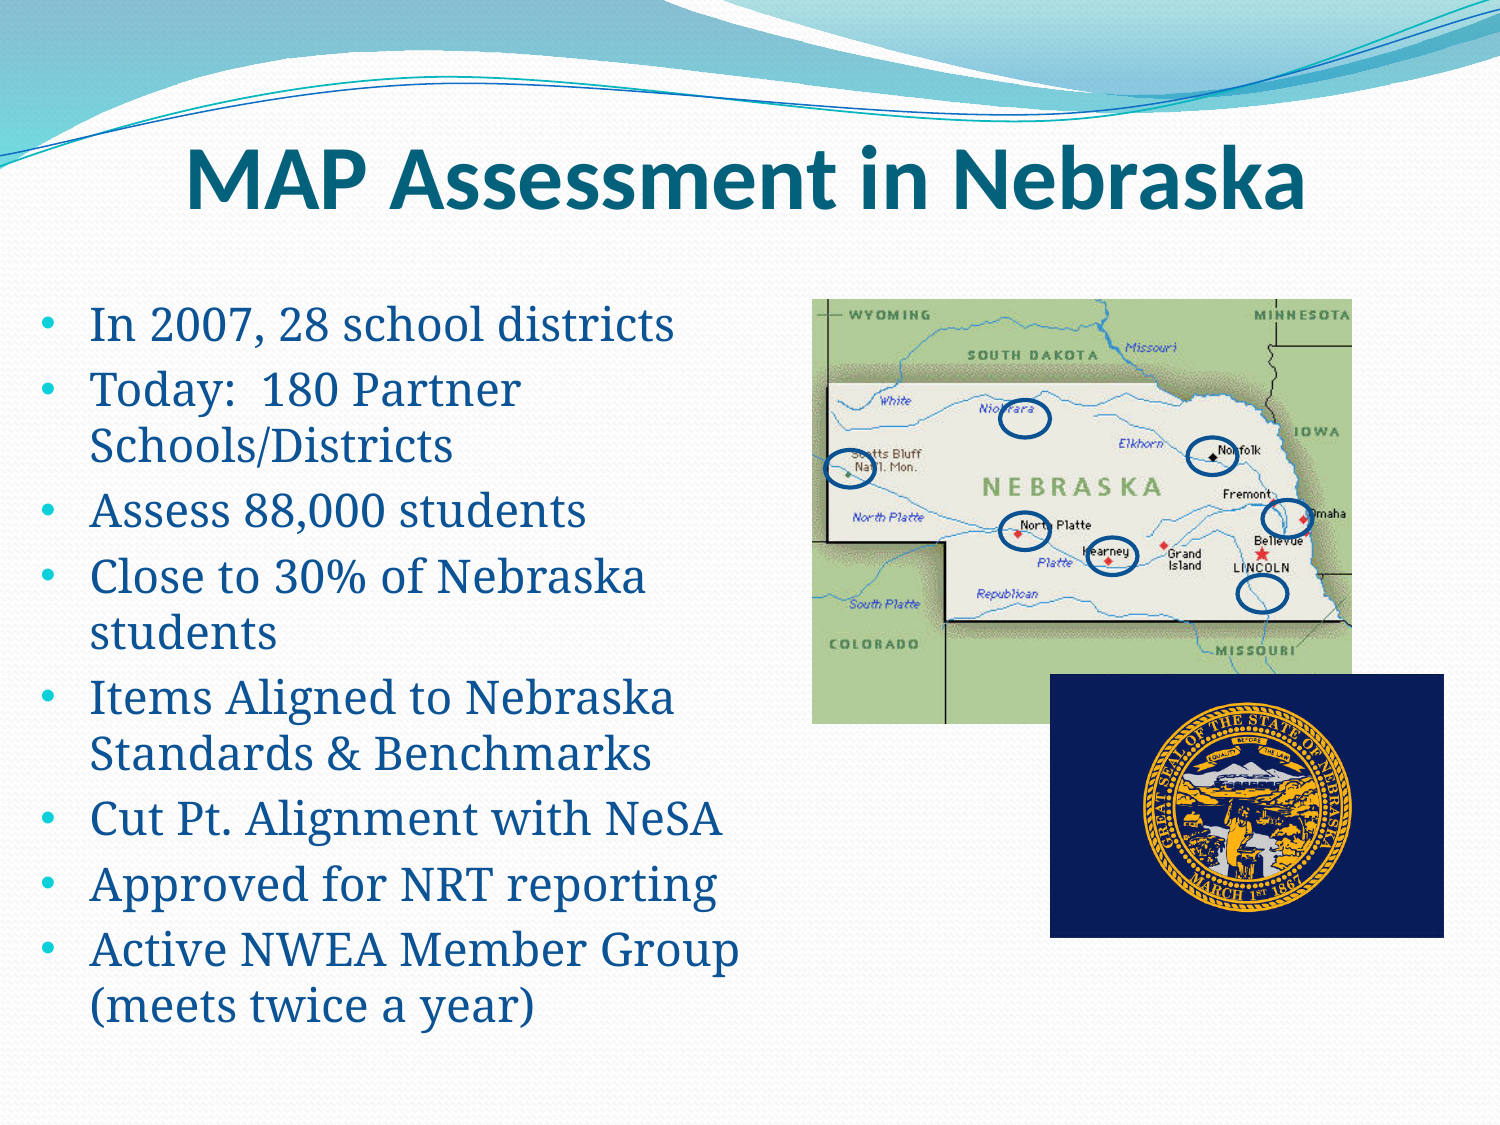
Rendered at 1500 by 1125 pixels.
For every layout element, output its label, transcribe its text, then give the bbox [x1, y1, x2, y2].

picture [1049, 674, 1444, 938]
title MAP Assessment in Nebraska [75, 37, 1418, 229]
list In 2007, 28 school districts Today: 180 Partner Schools/Districts Assess 88,000 students Close to 30% of Nebraska students Items Aligned to Nebraska Standards & Benchmarks Cut Pt. Alignment with NeSA Approved for NRT reporting Active NWEA Member Group (meets twice a year) [37, 287, 750, 1049]
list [812, 299, 1353, 724]
